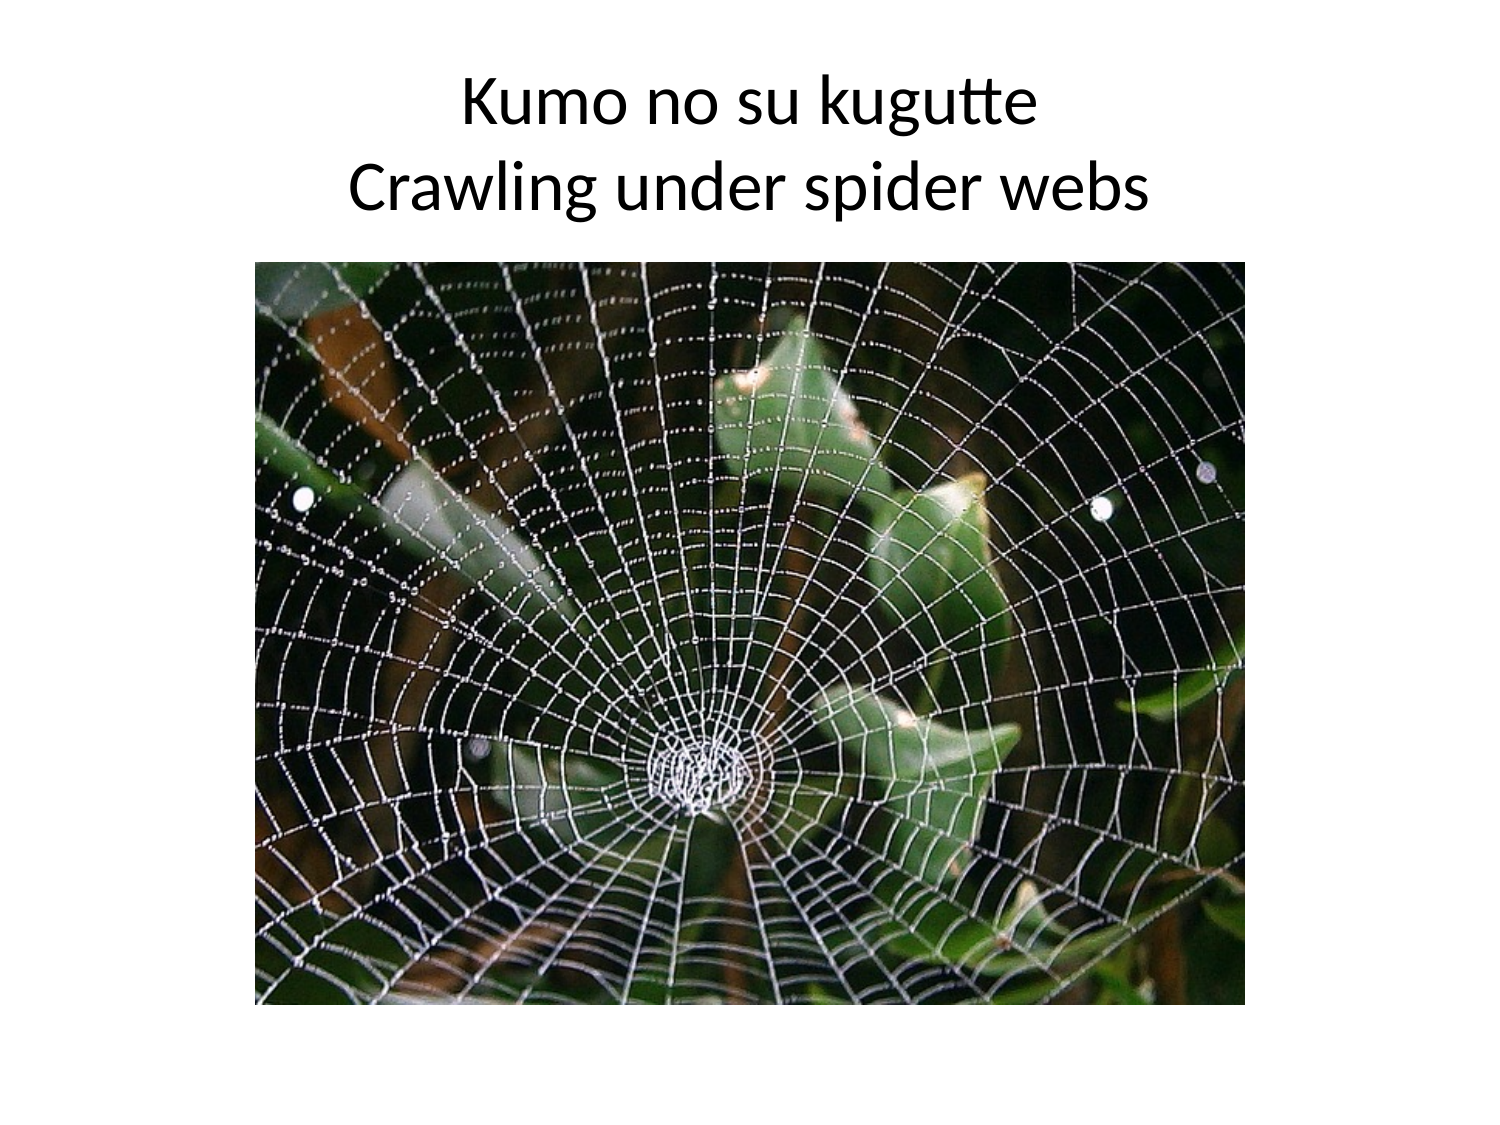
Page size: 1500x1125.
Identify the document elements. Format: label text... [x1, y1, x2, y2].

title Kumo no su kugutte Crawling under spider webs [75, 45, 1425, 233]
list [254, 262, 1246, 1006]
